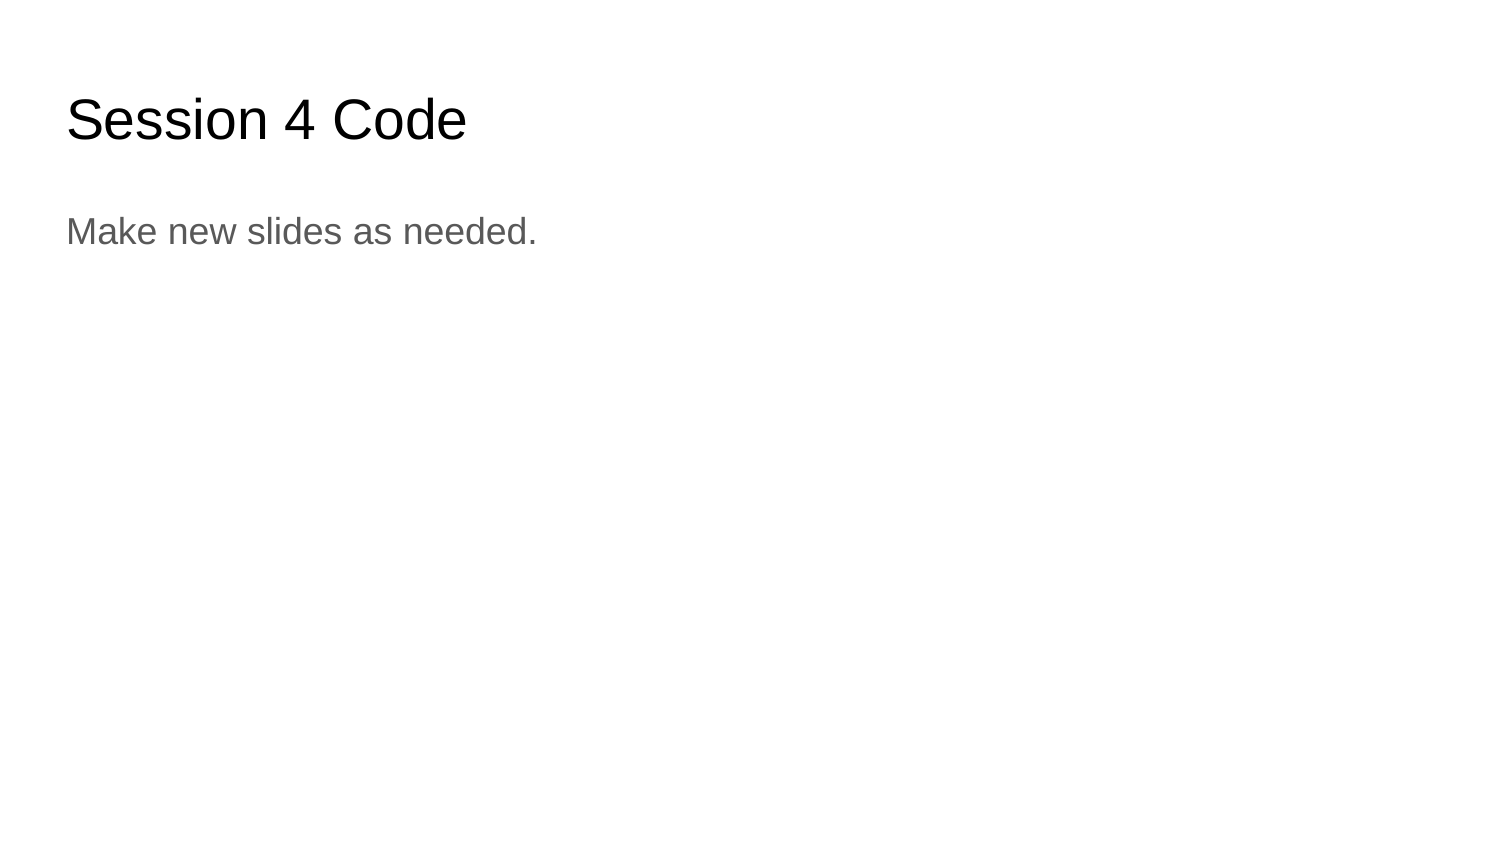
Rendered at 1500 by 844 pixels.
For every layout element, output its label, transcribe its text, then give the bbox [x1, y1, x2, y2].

list Make new slides as needed. [51, 189, 1449, 750]
title Session 4 Code [51, 72, 1449, 167]
